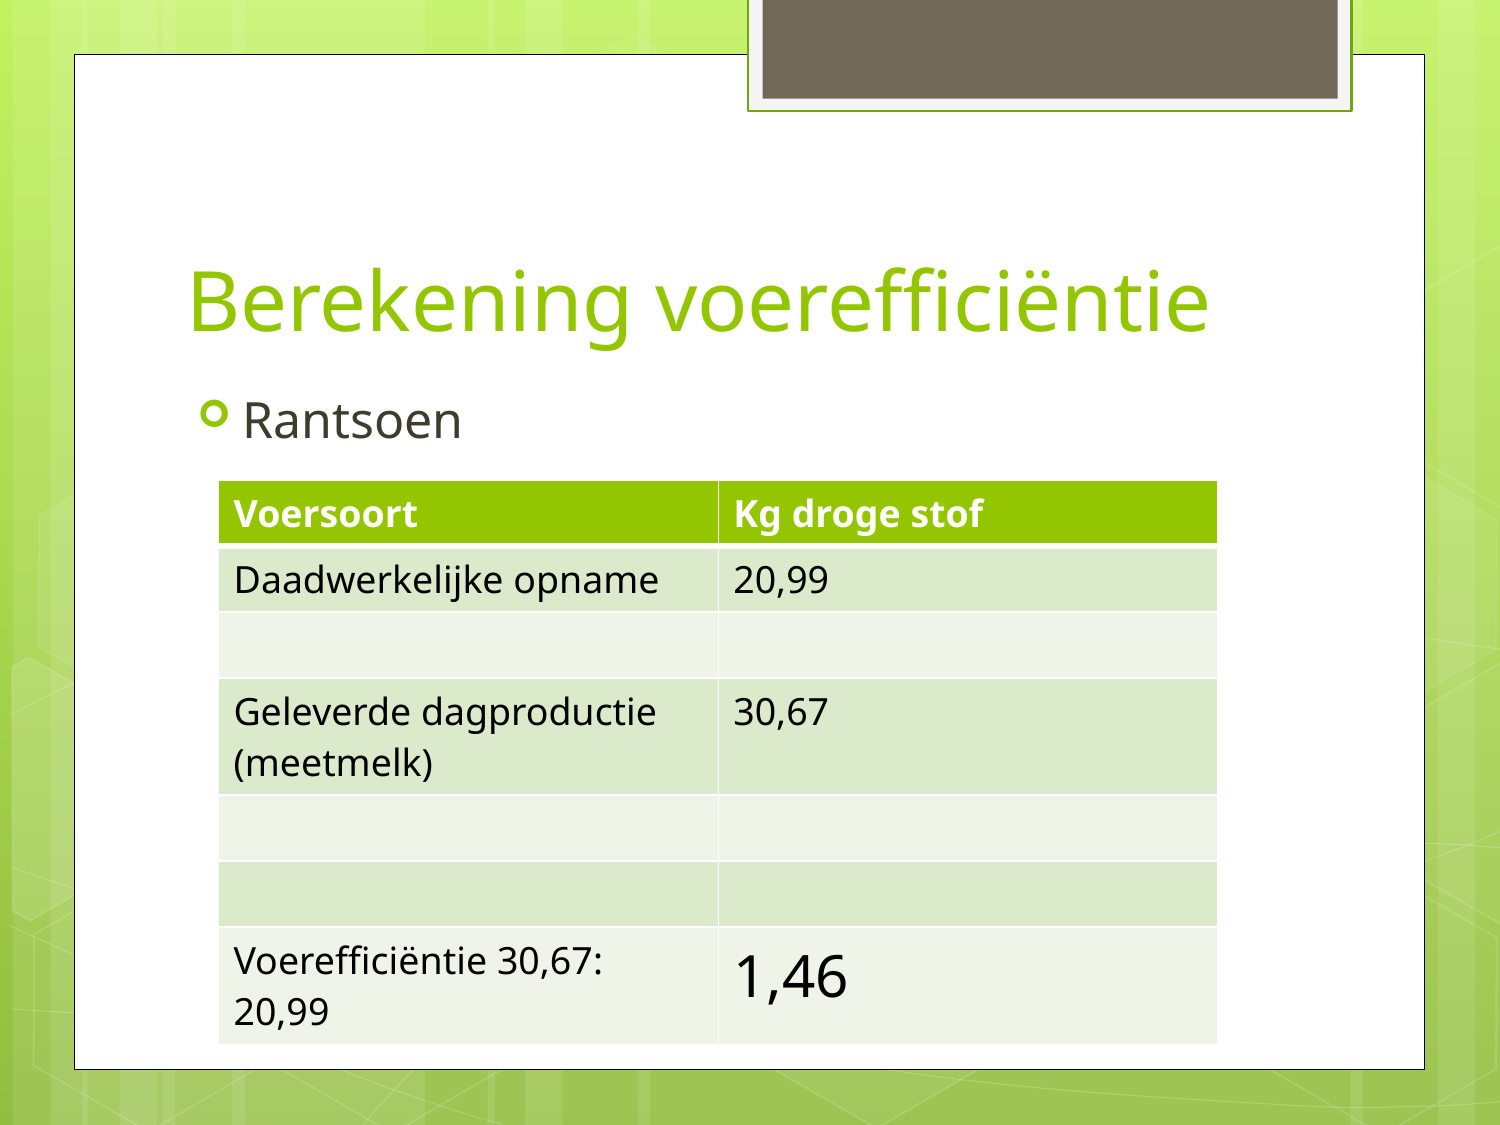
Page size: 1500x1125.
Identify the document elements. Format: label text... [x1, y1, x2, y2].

table_cell Voerefficiëntie 30,67: 20,99 [219, 928, 718, 1044]
table_cell [719, 613, 1217, 677]
title Berekening voerefficiëntie [171, 168, 1324, 357]
list Rantsoen [171, 381, 1283, 957]
table_cell [719, 862, 1217, 926]
table_cell Geleverde dagproductie (meetmelk) [219, 679, 718, 794]
table_cell 20,99 [719, 549, 1217, 611]
table_header Kg droge stof [719, 481, 1217, 543]
table_cell Daadwerkelijke opname [219, 549, 718, 611]
table_cell [219, 862, 718, 926]
table_cell 30,67 [719, 679, 1217, 794]
table_header Voersoort [219, 481, 718, 543]
table_cell 1,46 [719, 928, 1217, 1044]
table_cell [219, 796, 718, 860]
table_cell [719, 796, 1217, 860]
table_cell [219, 613, 718, 677]
